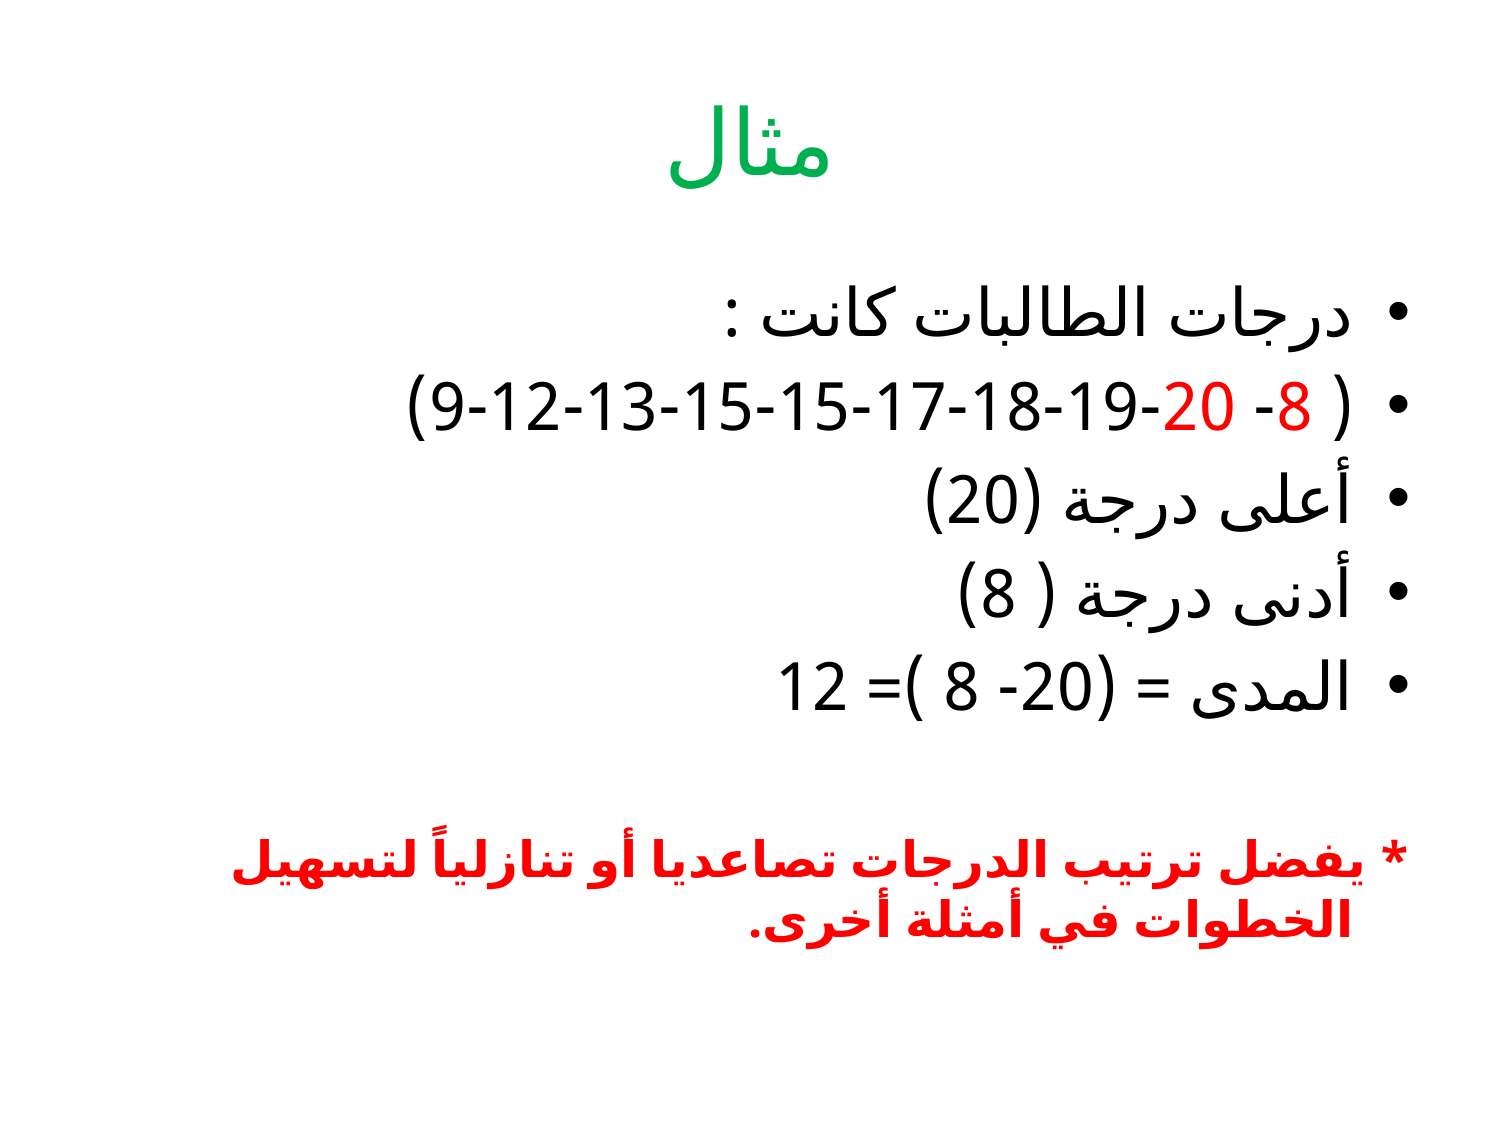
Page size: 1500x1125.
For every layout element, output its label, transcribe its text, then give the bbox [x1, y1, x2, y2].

title مثال [75, 45, 1425, 233]
list درجات الطالبات كانت : ( 8- 9-12-13-15-15-17-18-19-20) أعلى درجة (20) أدنى درجة ( 8) المدى = (20- 8 )= 12 * يفضل ترتيب الدرجات تصاعديا أو تنازلياً لتسهيل الخطوات في أمثلة أخرى. [75, 262, 1425, 1005]
